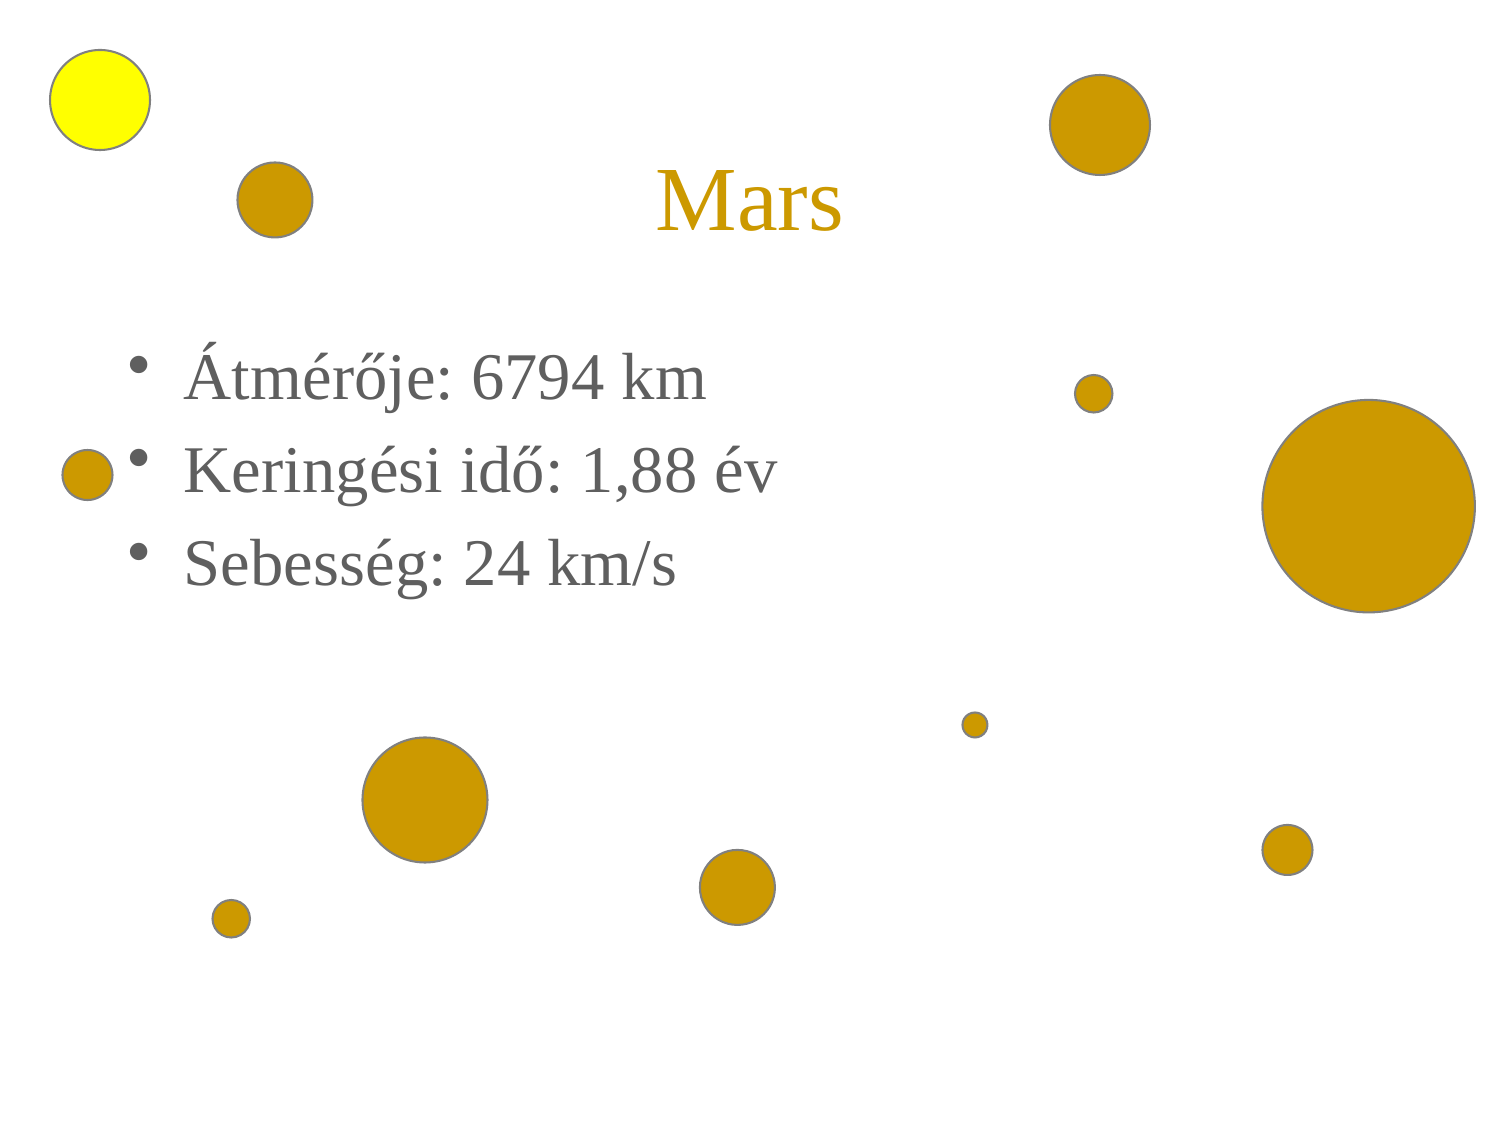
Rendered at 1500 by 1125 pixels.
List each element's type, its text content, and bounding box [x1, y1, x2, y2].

title Mars [112, 99, 1388, 288]
list Átmérője: 6794 km Keringési idő: 1,88 év Sebesség: 24 km/s [112, 324, 1388, 1001]
